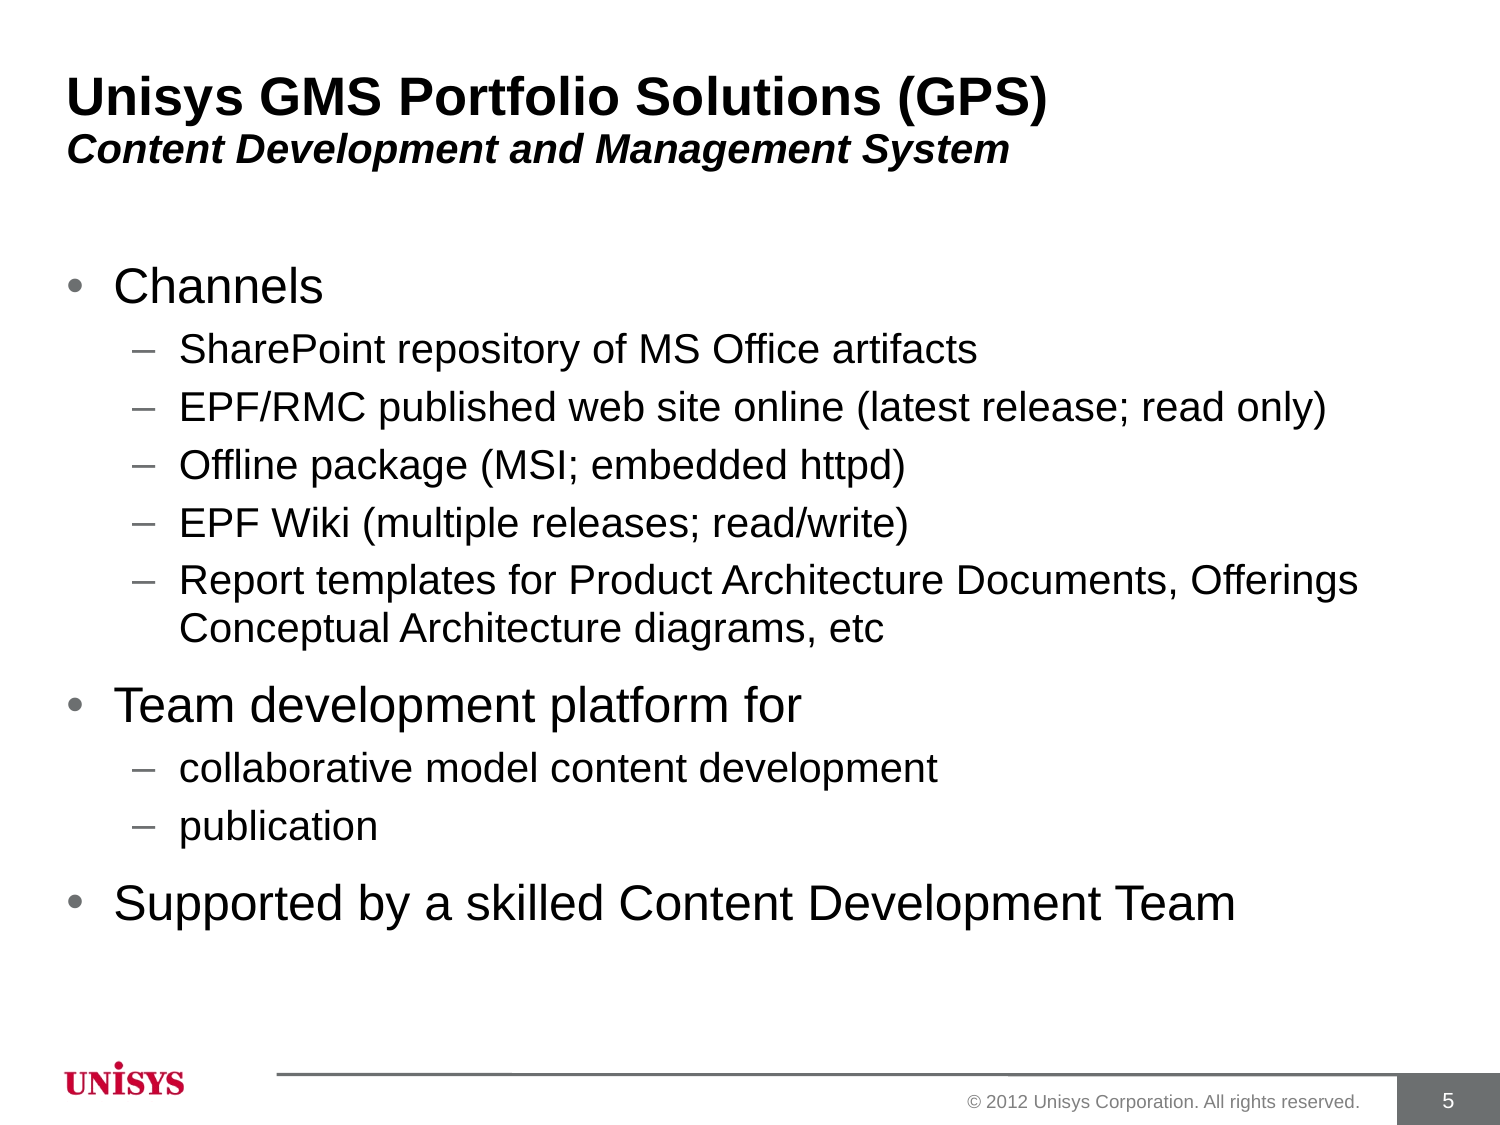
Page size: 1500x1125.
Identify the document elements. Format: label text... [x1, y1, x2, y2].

picture [41, 1049, 205, 1102]
list Channels SharePoint repository of MS Office artifacts EPF/RMC published web site online (latest release; read only) Offline package (MSI; embedded httpd) EPF Wiki (multiple releases; read/write) Report templates for Product Architecture Documents, Offerings Conceptual Architecture diagrams, etc Team development platform for collaborative model content development publication Supported by a skilled Content Development Team [66, 250, 1435, 1021]
title Unisys GMS Portfolio Solutions (GPS) Content Development and Management System [66, 33, 1435, 208]
